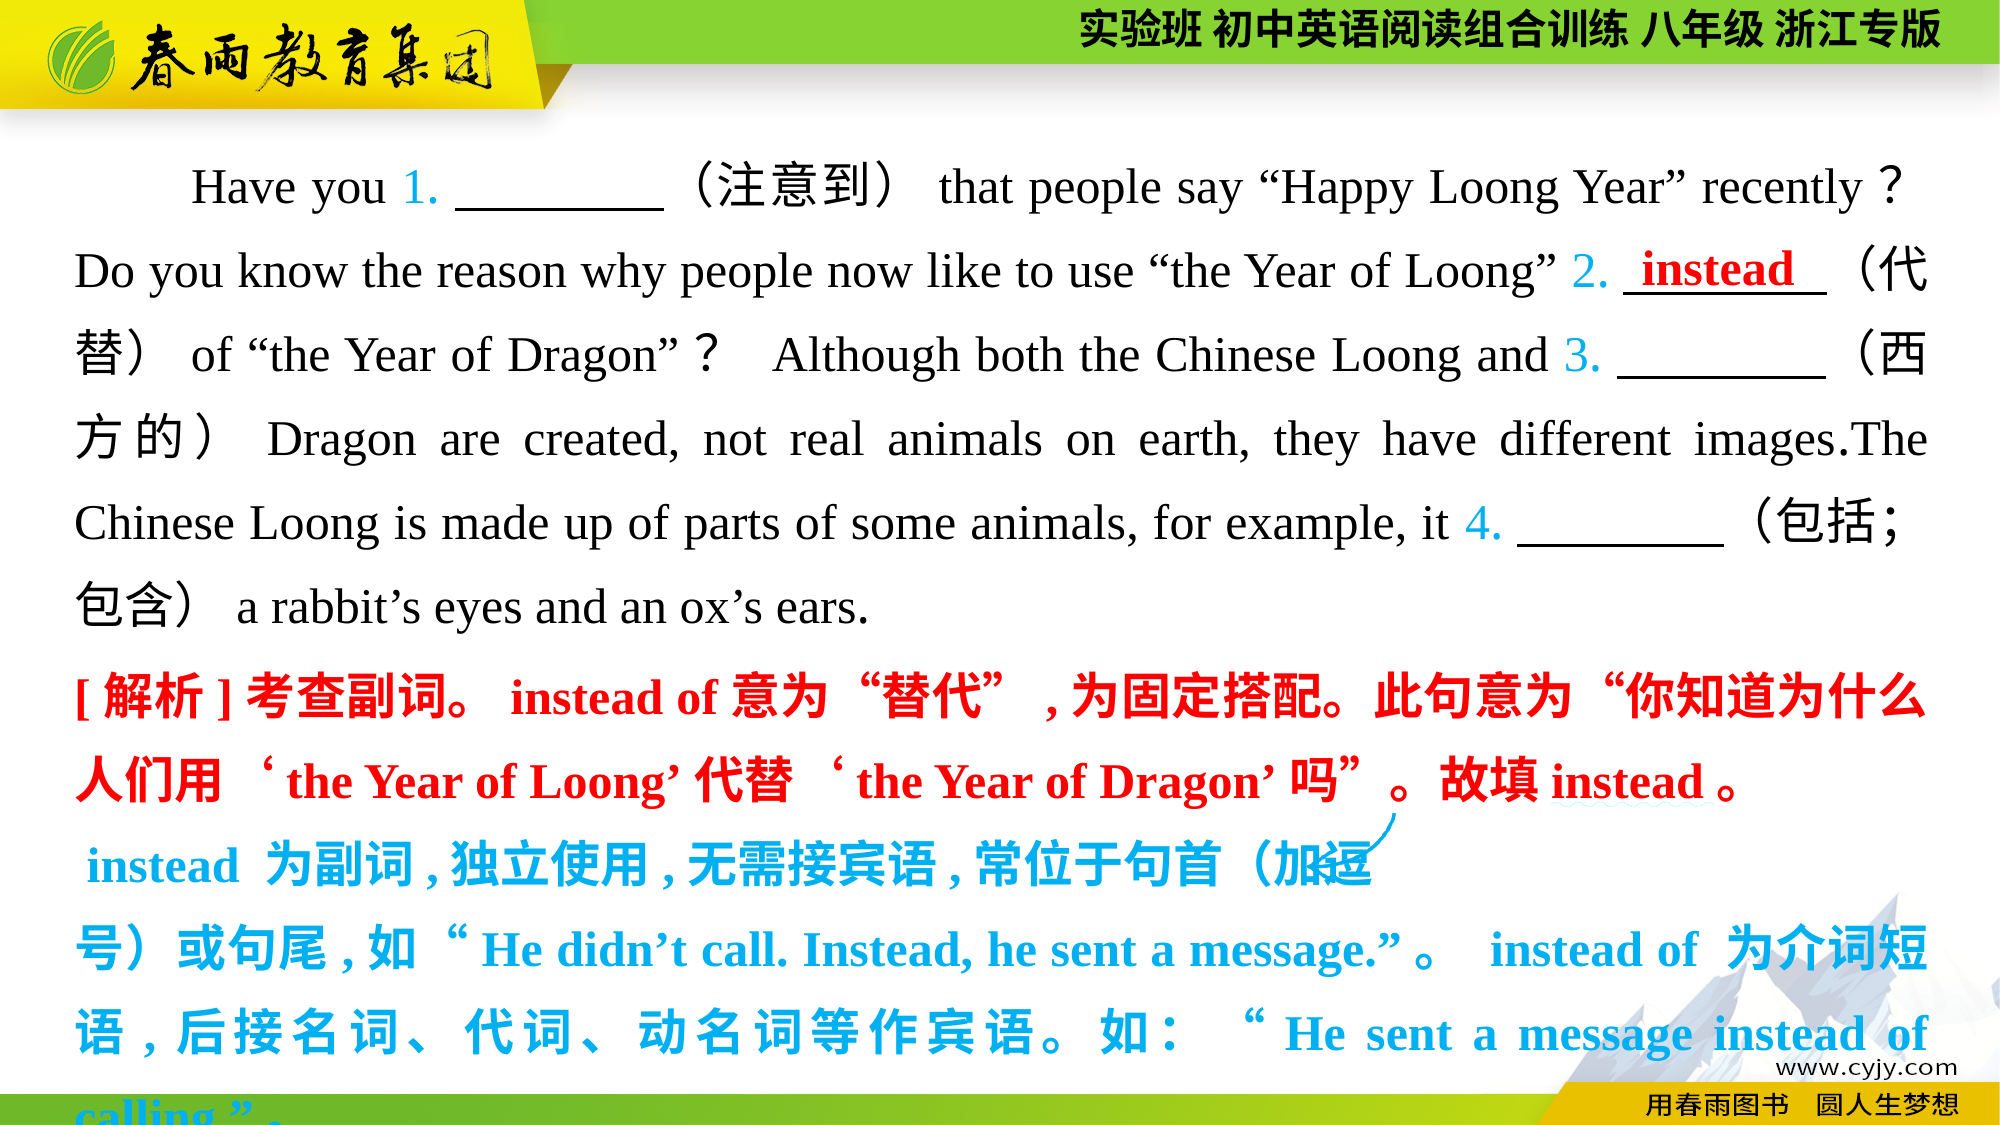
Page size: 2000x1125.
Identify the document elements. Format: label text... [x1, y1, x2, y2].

picture [1341, 820, 1396, 883]
picture [1350, 864, 1358, 871]
picture [1306, 813, 1392, 861]
picture [1320, 868, 1330, 875]
picture [0, 0, 2000, 1125]
picture [1307, 852, 1313, 864]
picture [1307, 869, 1313, 876]
picture [1337, 865, 1345, 876]
text_box [解析]考查副词。instead of意为“替代”,为固定搭配。此句意为“你知道为什么人们用‘the Year of Loong’代替‘the Year of Dragon’吗”。故填instead。 instead 为副词,独立使用,无需接宾语,常位于句首（加逗 号）或句尾,如“He didn’t call. Instead, he sent a message.”。 instead of 为介词短语,后接名词、代词、动名词等作宾语。如：“He sent a message instead of calling.”。 [59, 637, 1944, 1125]
text_box instead [1626, 203, 1810, 303]
list Have you 1. （注意到）that people say “Happy Loong Year” recently？ Do you know the reason why people now like to use “the Year of Loong” 2. （代替）of “the Year of Dragon”？ Although both the Chinese Loong and 3. （西方的）Dragon are created, not real animals on earth, they have different images.The Chinese Loong is made up of parts of some animals, for example, it 4. （包括； 包含）a rabbit’s eyes and an ox’s ears. [59, 122, 1944, 637]
